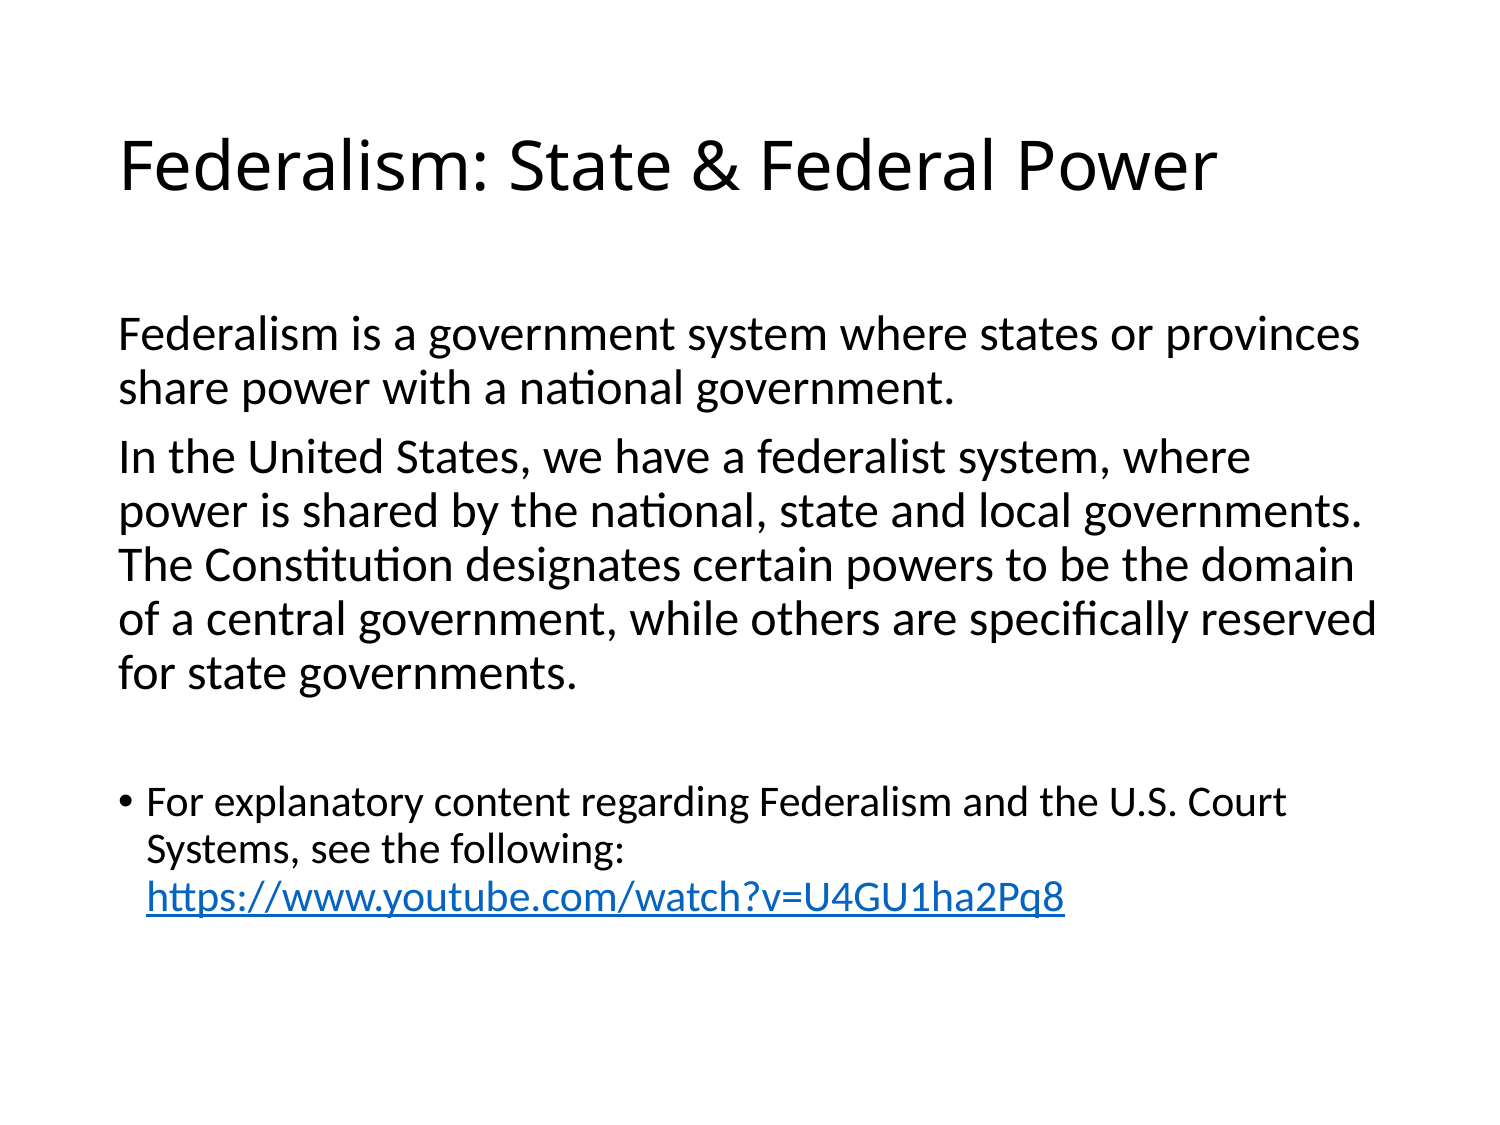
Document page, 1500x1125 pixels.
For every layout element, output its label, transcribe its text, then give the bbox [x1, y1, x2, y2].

list Federalism is a government system where states or provinces share power with a national government. In the United States, we have a federalist system, where power is shared by the national, state and local governments. The Constitution designates certain powers to be the domain of a central government, while others are specifically reserved for state governments. For explanatory content regarding Federalism and the U.S. Court Systems, see the following: https://www.youtube.com/watch?v=U4GU1ha2Pq8 [102, 299, 1398, 1014]
title Federalism: State & Federal Power [102, 59, 1398, 278]
